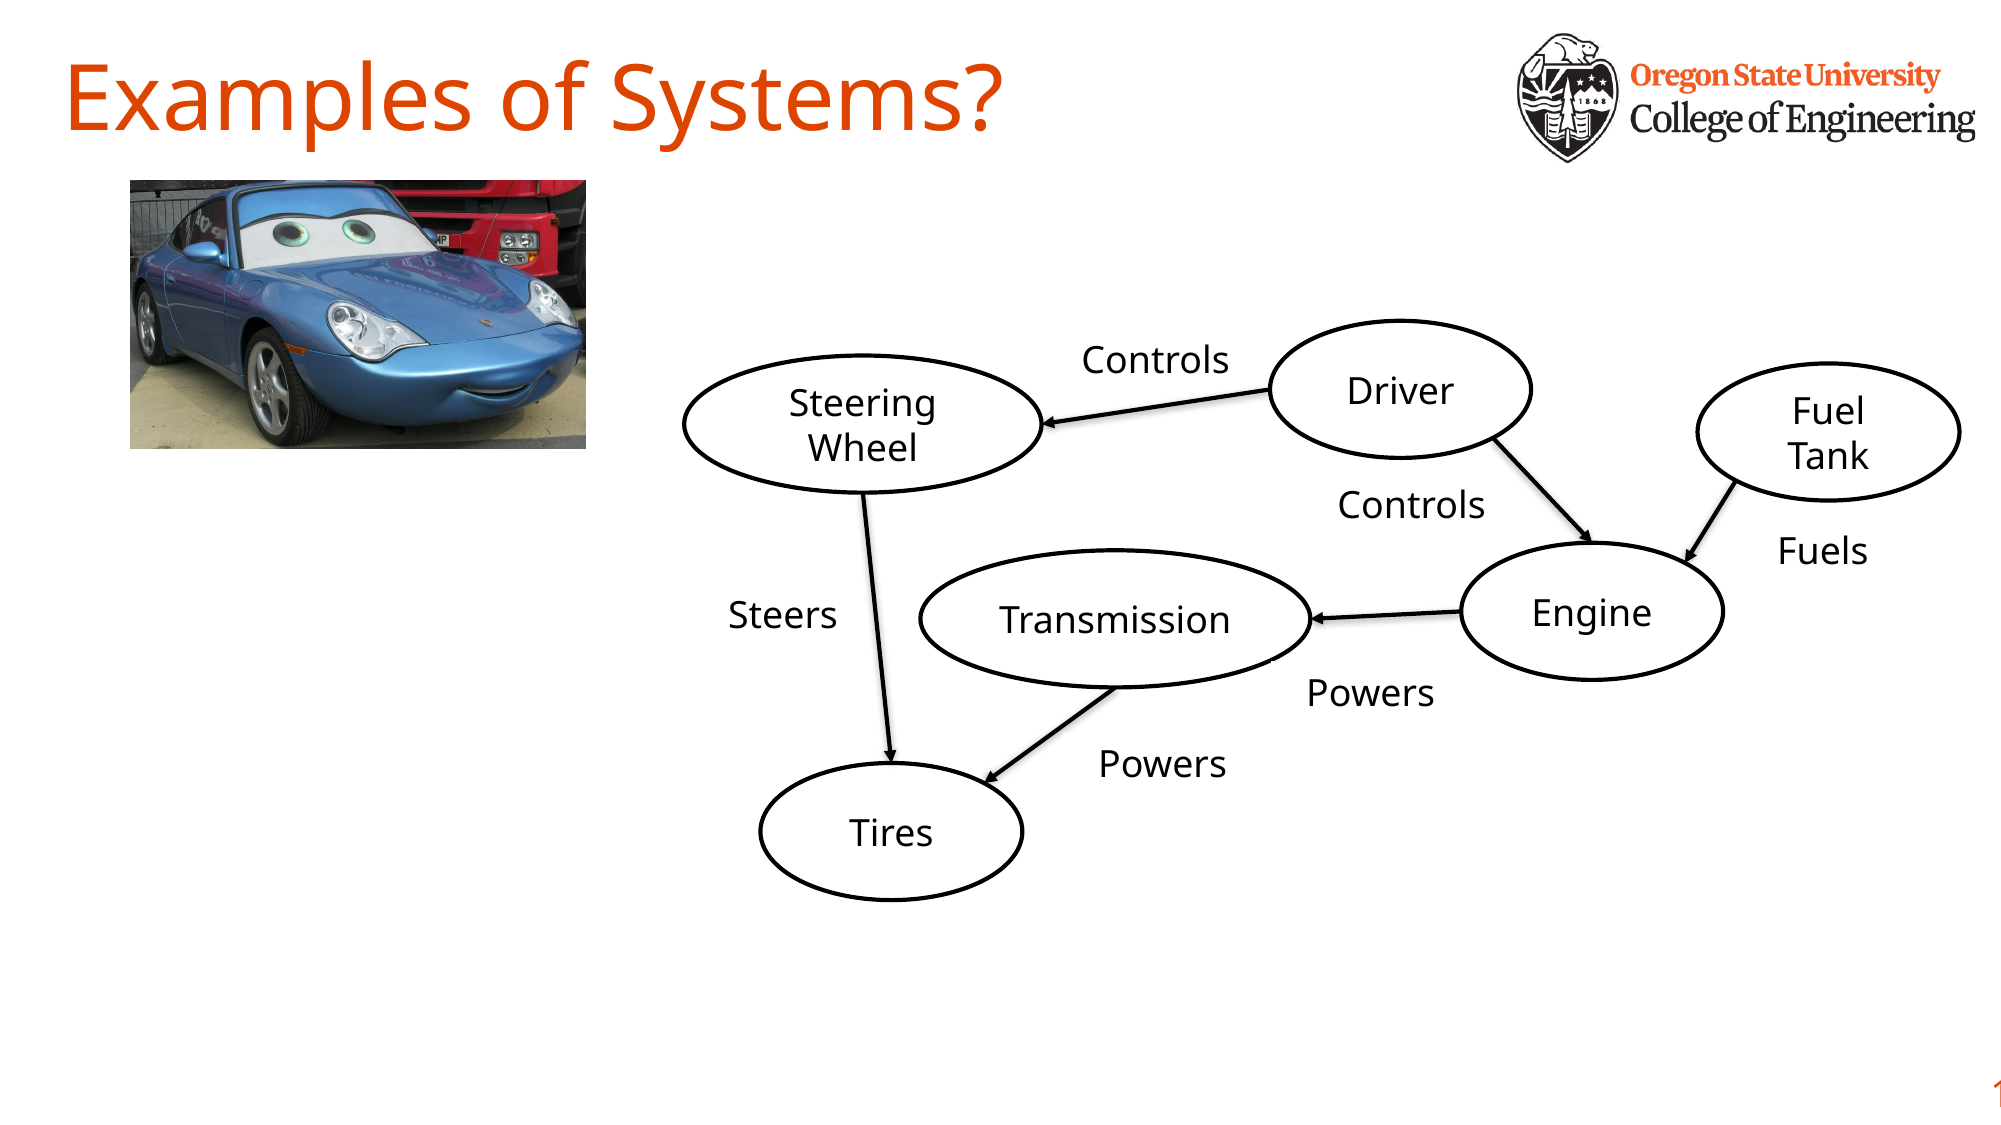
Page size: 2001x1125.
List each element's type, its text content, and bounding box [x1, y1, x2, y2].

text_box Engine [1459, 540, 1726, 682]
text_box Controls [1056, 328, 1256, 387]
text_box Transmission [918, 548, 1311, 690]
text_box Steers [691, 583, 857, 644]
text_box Tires [758, 760, 1025, 903]
text_box Controls [1312, 473, 1487, 534]
text_box Steering Wheel [682, 353, 1043, 495]
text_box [983, 687, 1116, 784]
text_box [1041, 389, 1271, 425]
text_box Driver [1268, 318, 1534, 461]
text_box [1492, 437, 1593, 544]
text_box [1310, 611, 1462, 620]
picture [130, 179, 587, 449]
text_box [862, 492, 892, 764]
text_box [1684, 480, 1737, 564]
text_box Fuel Tank [1695, 361, 1962, 503]
text_box Powers [1271, 661, 1471, 721]
text_box Fuels [1723, 519, 1923, 580]
text_box Powers [1112, 732, 1263, 793]
title Examples of Systems? [48, 31, 1490, 228]
